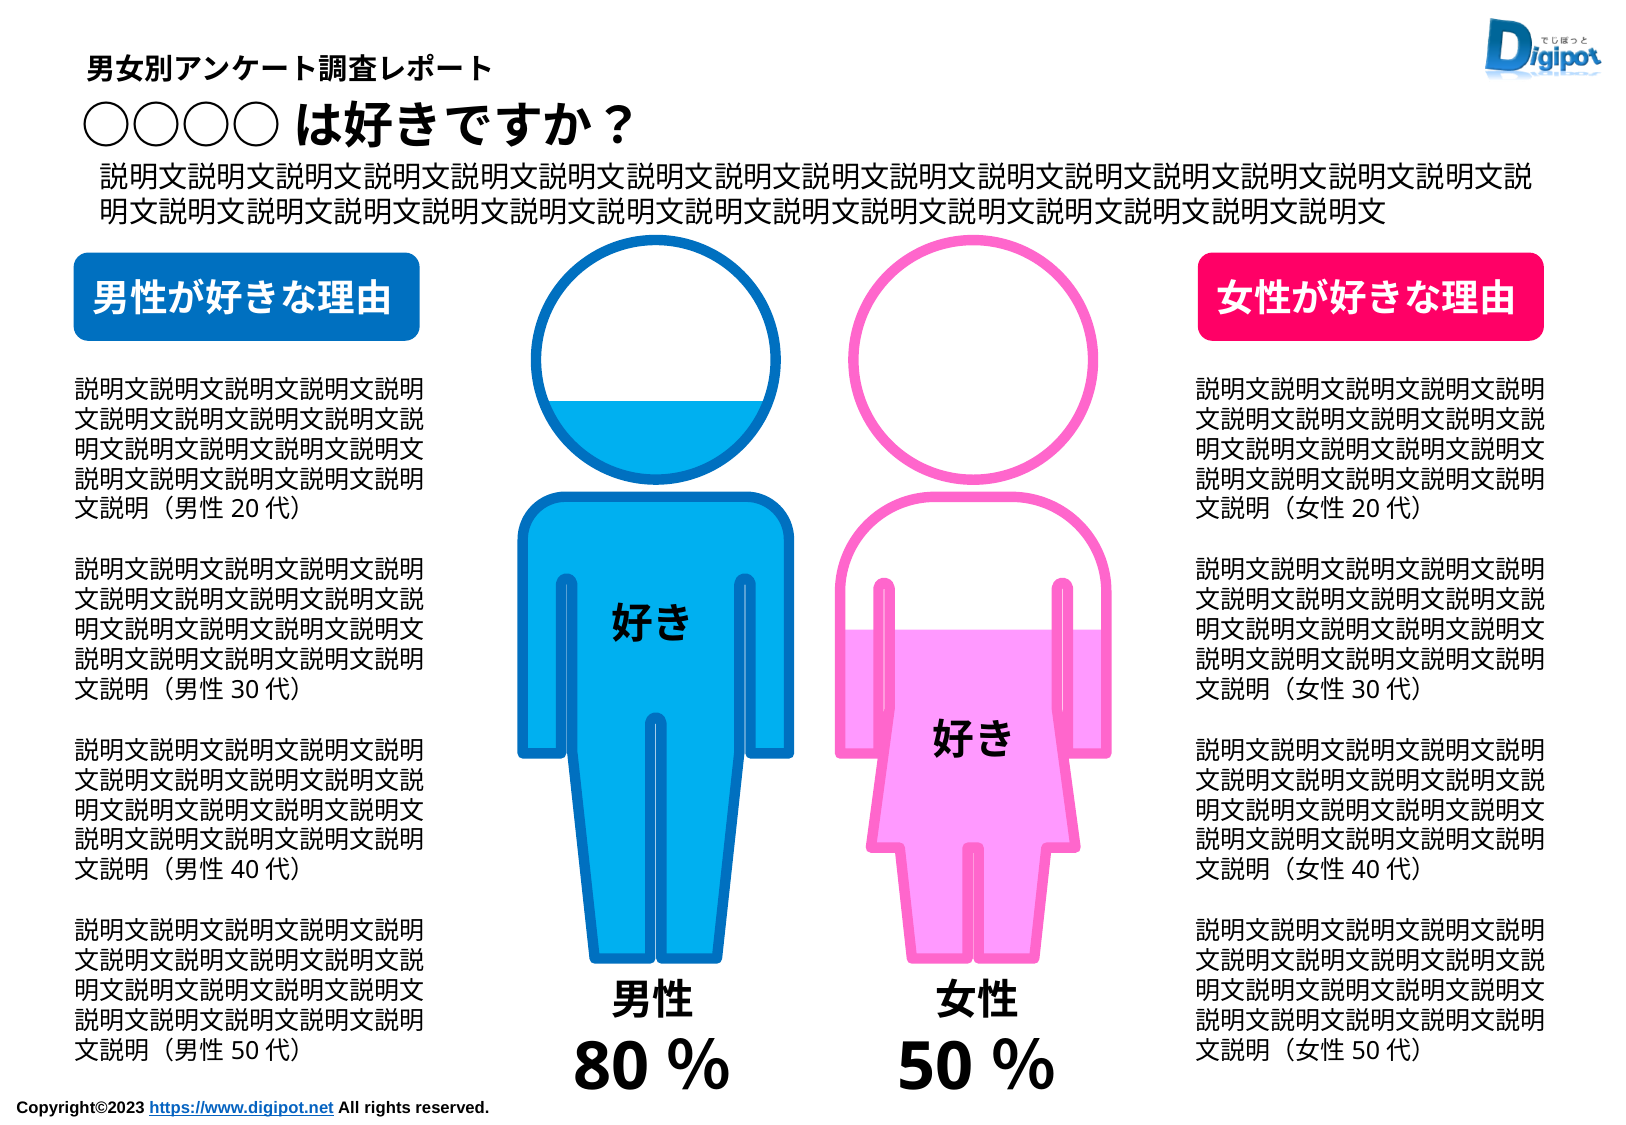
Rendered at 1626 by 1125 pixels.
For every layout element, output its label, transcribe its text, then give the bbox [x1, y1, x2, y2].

text_box ○○○○は好きですか？ [66, 86, 658, 162]
text_box [853, 240, 1094, 480]
text_box [466, 236, 1153, 991]
text_box [840, 496, 1107, 959]
text_box 男女別アンケート調査レポート [71, 42, 510, 86]
text_box 説明文説明文説明文説明文説明文説明文説明文説明文説明文説明文説明文説明文説明文説明文説明文説明文説明文説明文説明文説明（女性30代） [1180, 546, 1566, 711]
text_box 女性 50％ [882, 965, 1072, 1111]
text_box [522, 496, 789, 959]
picture [1485, 18, 1602, 82]
text_box 説明文説明文説明文説明文説明文説明文説明文説明文説明文説明文説明文説明文説明文説明文説明文説明文説明文説明文説明文説明（男性30代） [60, 546, 445, 711]
text_box 説明文説明文説明文説明文説明文説明文説明文説明文説明文説明文説明文説明文説明文説明文説明文説明文説明文説明文説明文説明文説明文説明文説明文説明文説明文説明文説明文説明文説明文説明文説明文 [85, 150, 1577, 236]
text_box 説明文説明文説明文説明文説明文説明文説明文説明文説明文説明文説明文説明文説明文説明文説明文説明文説明文説明文説明文説明（女性40代） [1180, 726, 1566, 892]
text_box 女性が好きな理由 [1196, 251, 1545, 342]
text_box 説明文説明文説明文説明文説明文説明文説明文説明文説明文説明文説明文説明文説明文説明文説明文説明文説明文説明文説明文説明（男性40代） [60, 726, 445, 892]
text_box [535, 239, 776, 480]
text_box 説明文説明文説明文説明文説明文説明文説明文説明文説明文説明文説明文説明文説明文説明文説明文説明文説明文説明文説明文説明（女性50代） [1180, 907, 1566, 1072]
text_box 好き [596, 589, 710, 654]
text_box 男性 80％ [558, 965, 748, 1111]
text_box 男性が好きな理由 [72, 251, 421, 342]
text_box 説明文説明文説明文説明文説明文説明文説明文説明文説明文説明文説明文説明文説明文説明文説明文説明文説明文説明文説明文説明（男性50代） [60, 907, 445, 1072]
text_box 好き [917, 705, 1031, 770]
text_box 説明文説明文説明文説明文説明文説明文説明文説明文説明文説明文説明文説明文説明文説明文説明文説明文説明文説明文説明文説明（男性20代） [60, 365, 445, 531]
text_box 説明文説明文説明文説明文説明文説明文説明文説明文説明文説明文説明文説明文説明文説明文説明文説明文説明文説明文説明文説明（女性20代） [1180, 365, 1566, 531]
